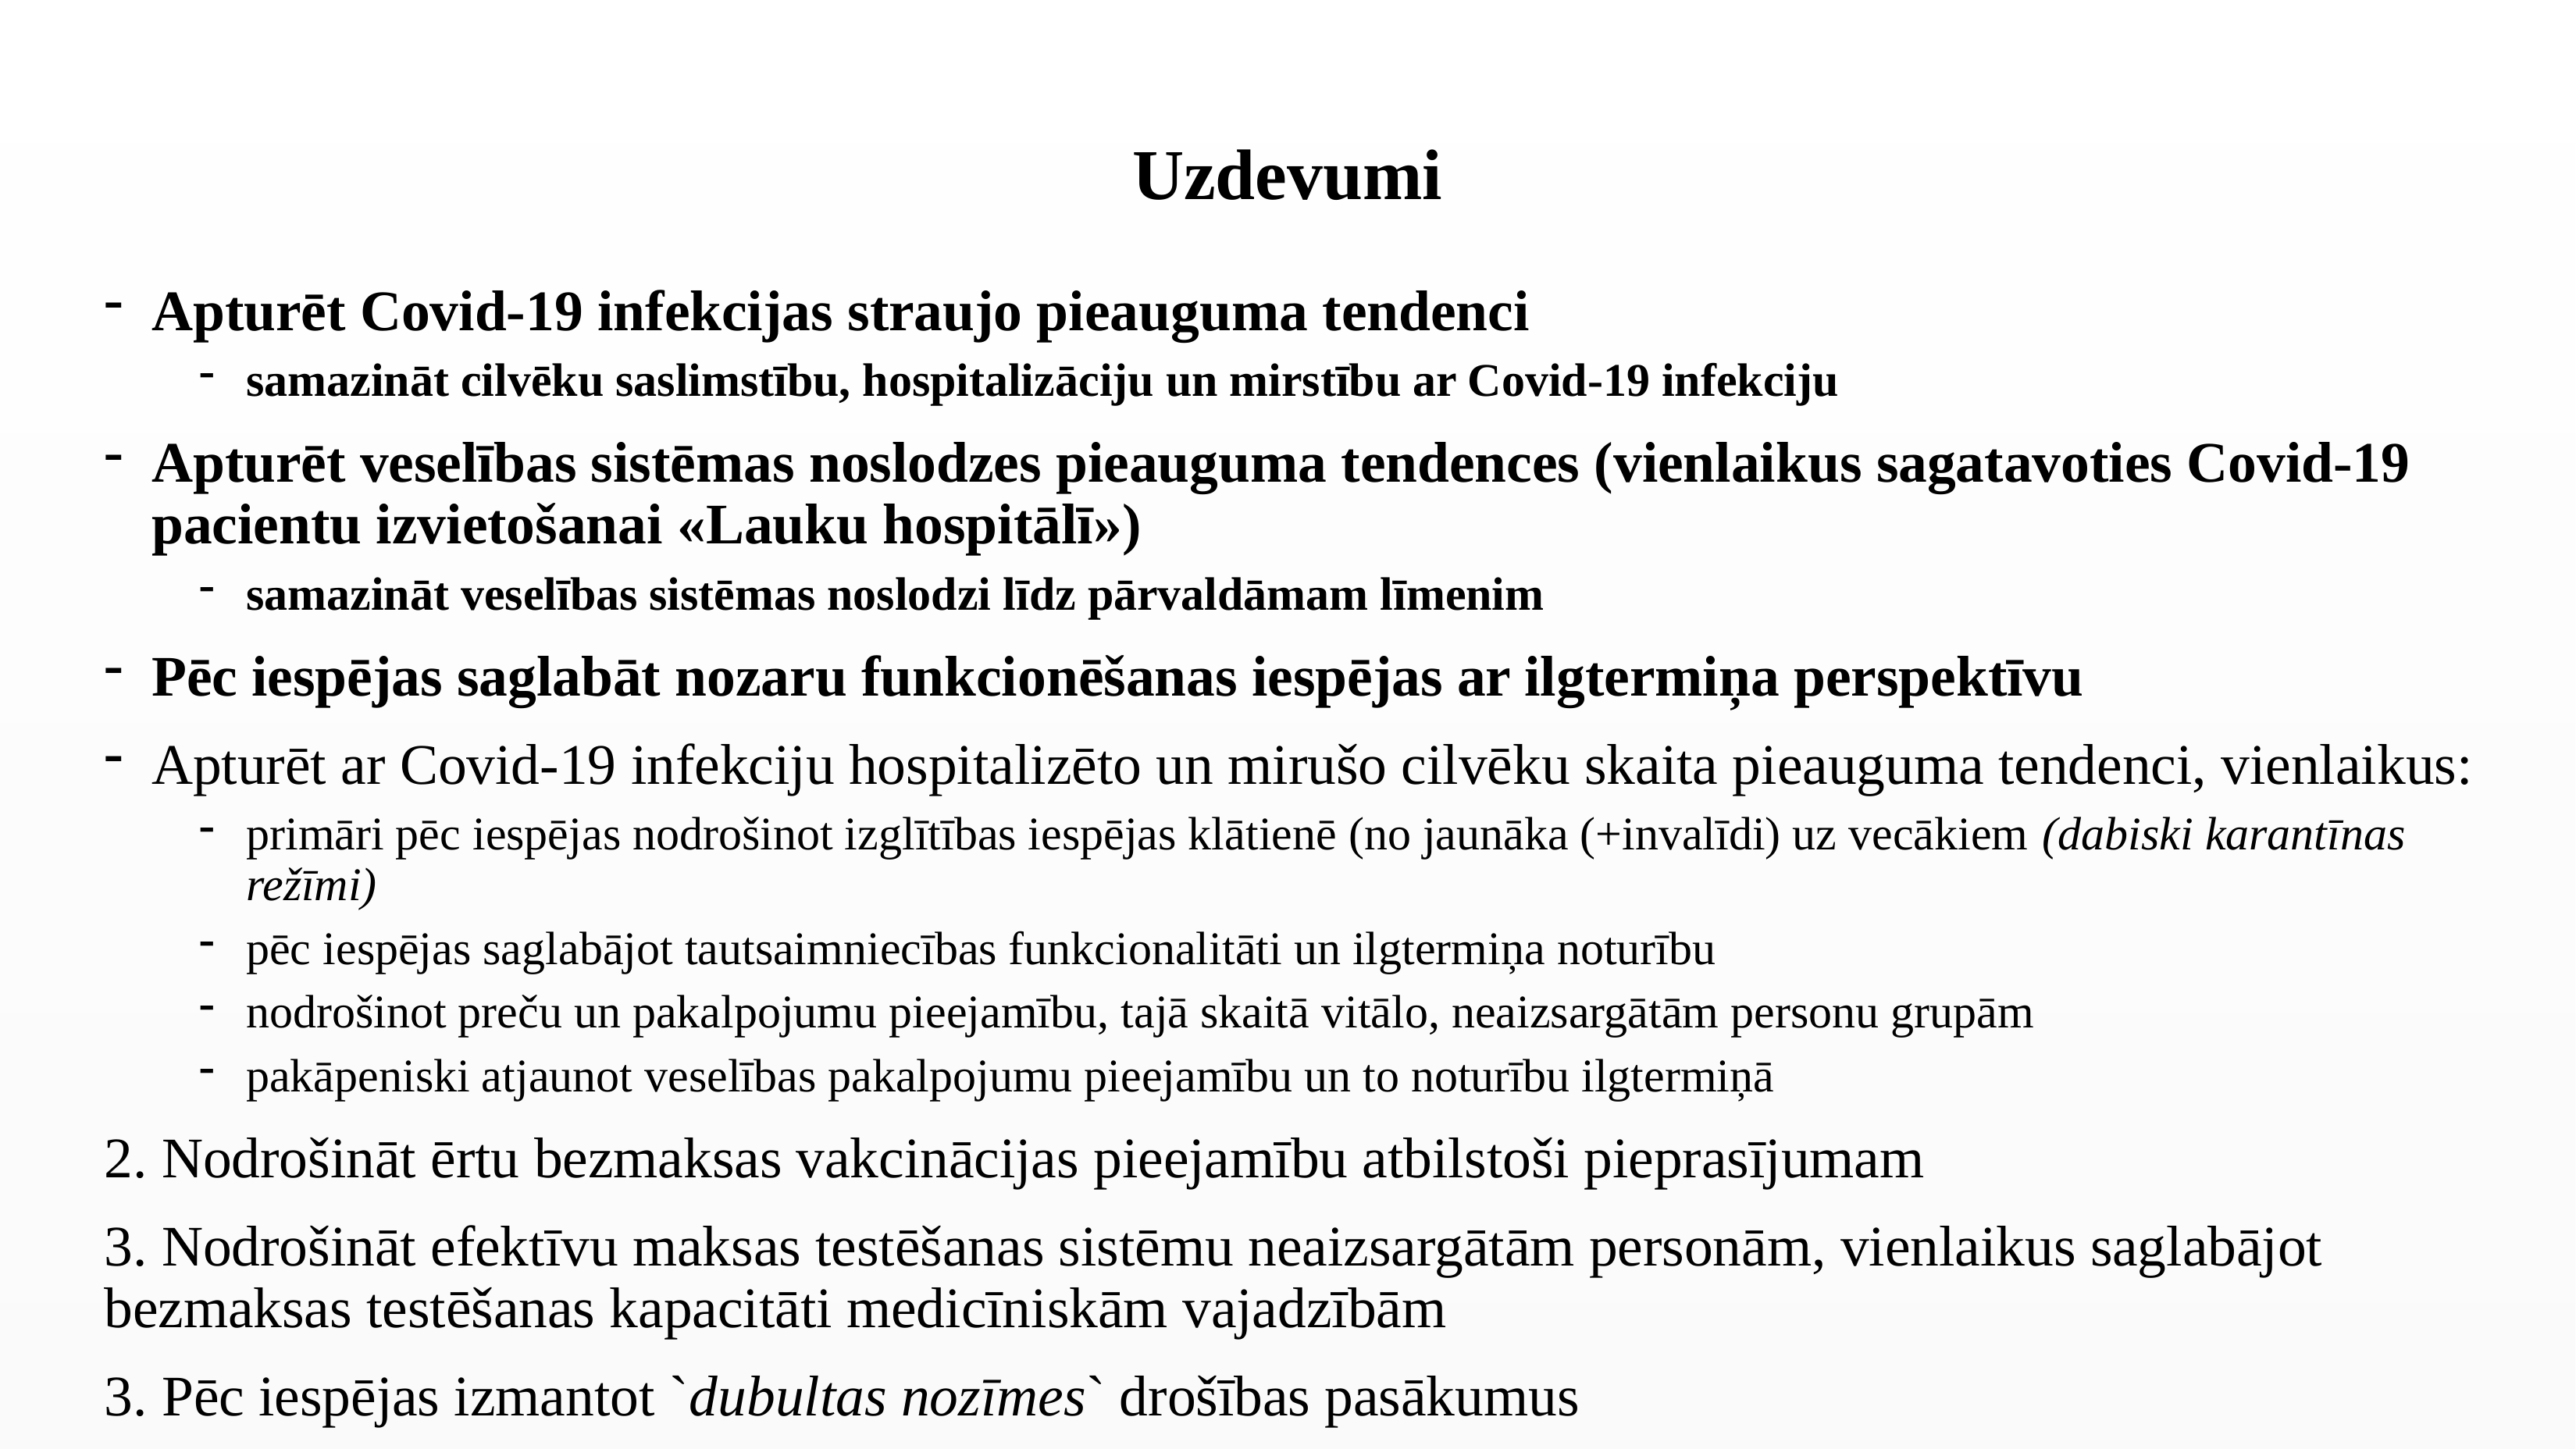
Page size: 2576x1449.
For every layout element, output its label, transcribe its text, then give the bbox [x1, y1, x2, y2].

list Apturēt Covid-19 infekcijas straujo pieauguma tendenci samazināt cilvēku saslimstību, hospitalizāciju un mirstību ar Covid-19 infekciju Apturēt veselības sistēmas noslodzes pieauguma tendences (vienlaikus sagatavoties Covid-19 pacientu izvietošanai «Lauku hospitālī») samazināt veselības sistēmas noslodzi līdz pārvaldāmam līmenim Pēc iespējas saglabāt nozaru funkcionēšanas iespējas ar ilgtermiņa perspektīvu Apturēt ar Covid-19 infekciju hospitalizēto un mirušo cilvēku skaita pieauguma tendenci, vienlaikus: primāri pēc iespējas nodrošinot izglītības iespējas klātienē (no jaunāka (+invalīdi) uz vecākiem (dabiski karantīnas režīmi) pēc iespējas saglabājot tautsaimniecības funkcionalitāti un ilgtermiņa noturību nodrošinot preču un pakalpojumu pieejamību, tajā skaitā vitālo, neaizsargātām personu grupām pakāpeniski atjaunot veselības pakalpojumu pieejamību un to noturību ilgtermiņā 2. Nodrošināt ērtu bezmaksas vakcinācijas pieejamību atbilstoši pieprasījumam 3. Nodrošināt efektīvu maksas testēšanas sistēmu neaizsargātām personām, vienlaikus saglabājot bezmaksas testēšanas kapacitāti medicīniskām vajadzībām 3. Pēc iespējas izmantot `dubultas nozīmes` drošības pasākumus [92, 275, 2507, 1449]
title Uzdevumi [176, 77, 2399, 275]
